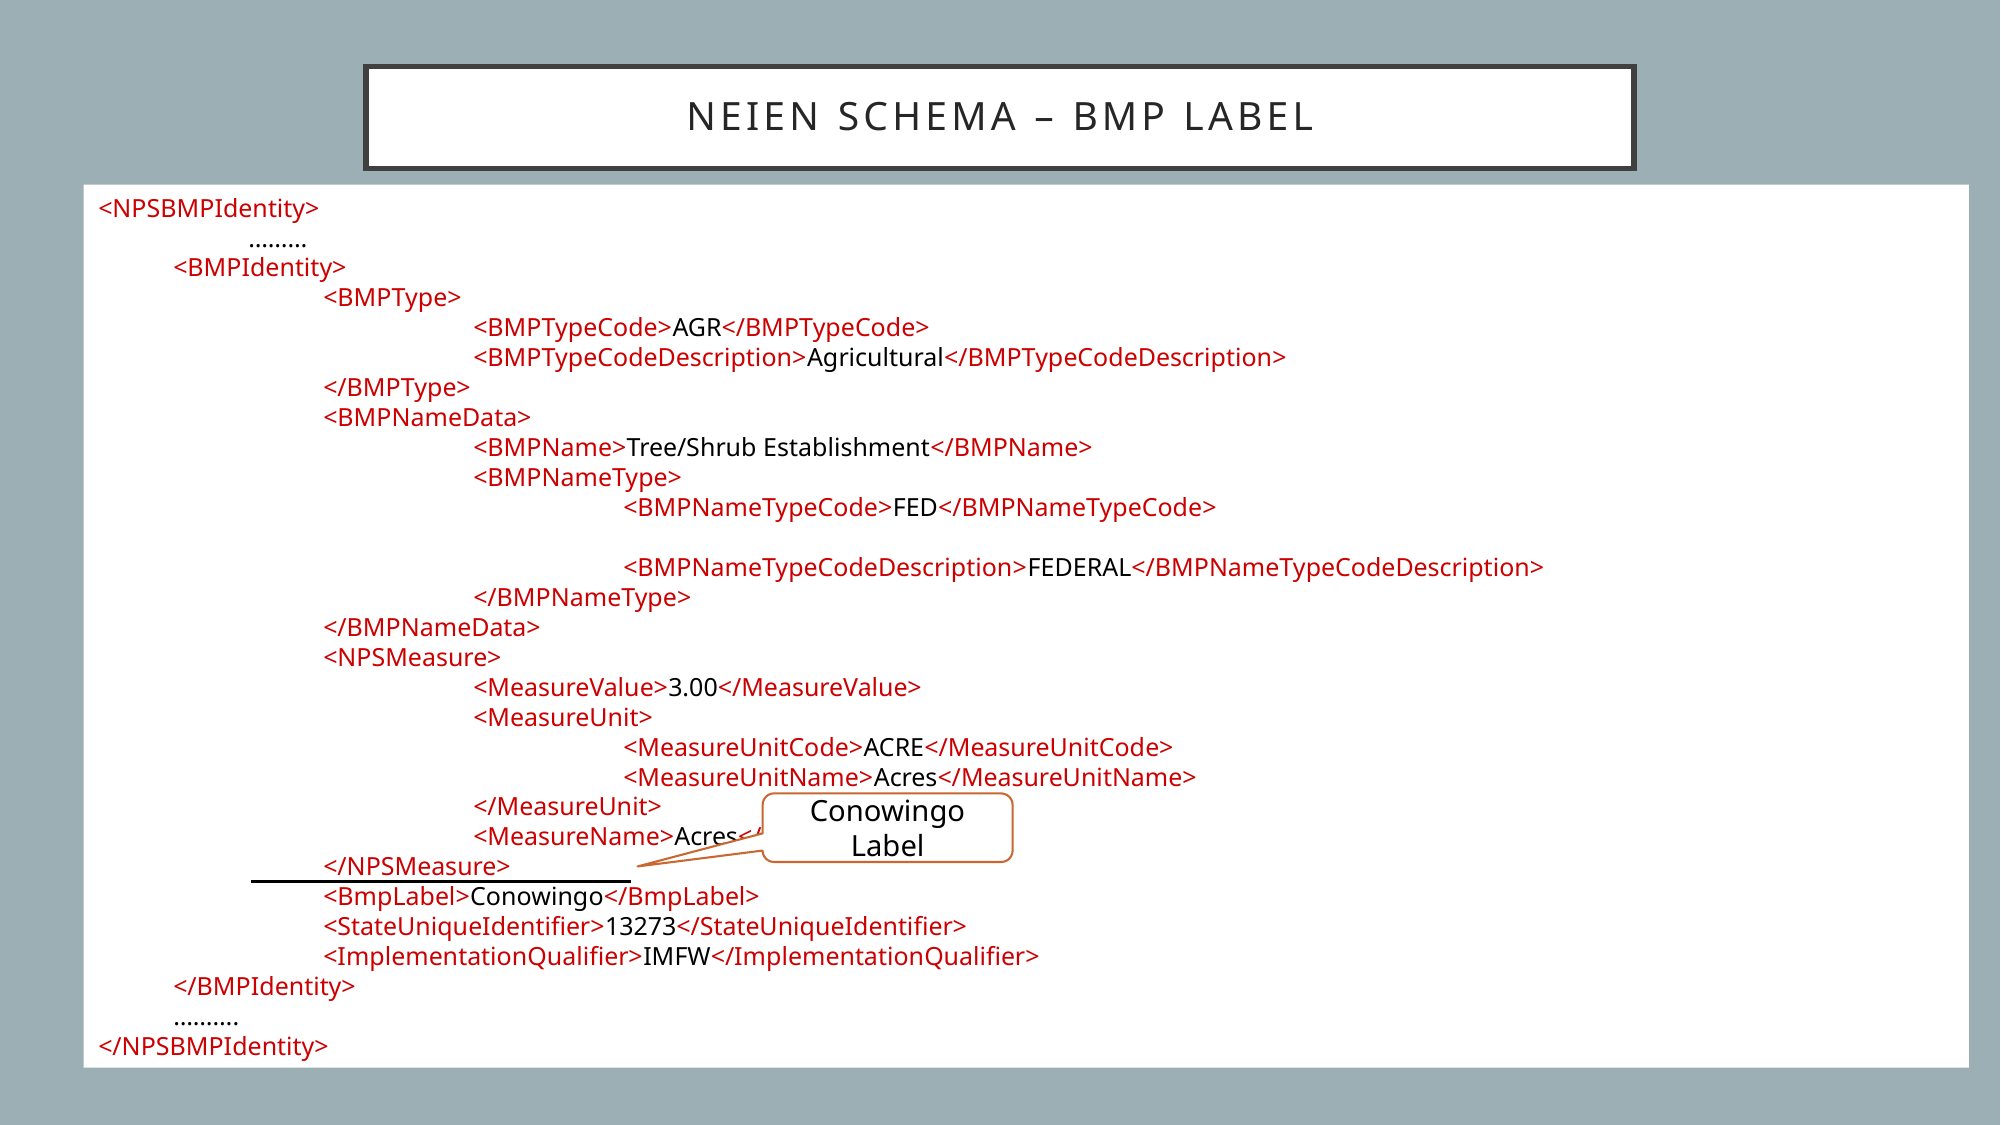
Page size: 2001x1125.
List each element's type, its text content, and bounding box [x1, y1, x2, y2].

title NEIEN Schema – BMP Label [363, 64, 1637, 171]
text_box Conowingo Label [636, 792, 1014, 868]
text_box <NPSBMPIdentity> ……… <BMPIdentity> <BMPType> <BMPTypeCode>AGR</BMPTypeCode> <BMPTypeCodeDescription>Agricultural</BMPTypeCodeDescription> </BMPType> <BMPNameData> <BMPName>Tree/Shrub Establishment</BMPName> <BMPNameType> <BMPNameTypeCode>FED</BMPNameTypeCode> <BMPNameTypeCodeDescription>FEDERAL</BMPNameTypeCodeDescription> </BMPNameType> </BMPNameData> <NPSMeasure> <MeasureValue>3.00</MeasureValue> <MeasureUnit> <MeasureUnitCode>ACRE</MeasureUnitCode> <MeasureUnitName>Acres</MeasureUnitName> </MeasureUnit> <MeasureName>Acres</MeasureName> </NPSMeasure> <BmpLabel>Conowingo</BmpLabel> <StateUniqueIdentifier>13273</StateUniqueIdentifier> <ImplementationQualifier>IMFW</ImplementationQualifier> </BMPIdentity> ………. </NPSBMPIdentity> [83, 184, 1969, 1068]
